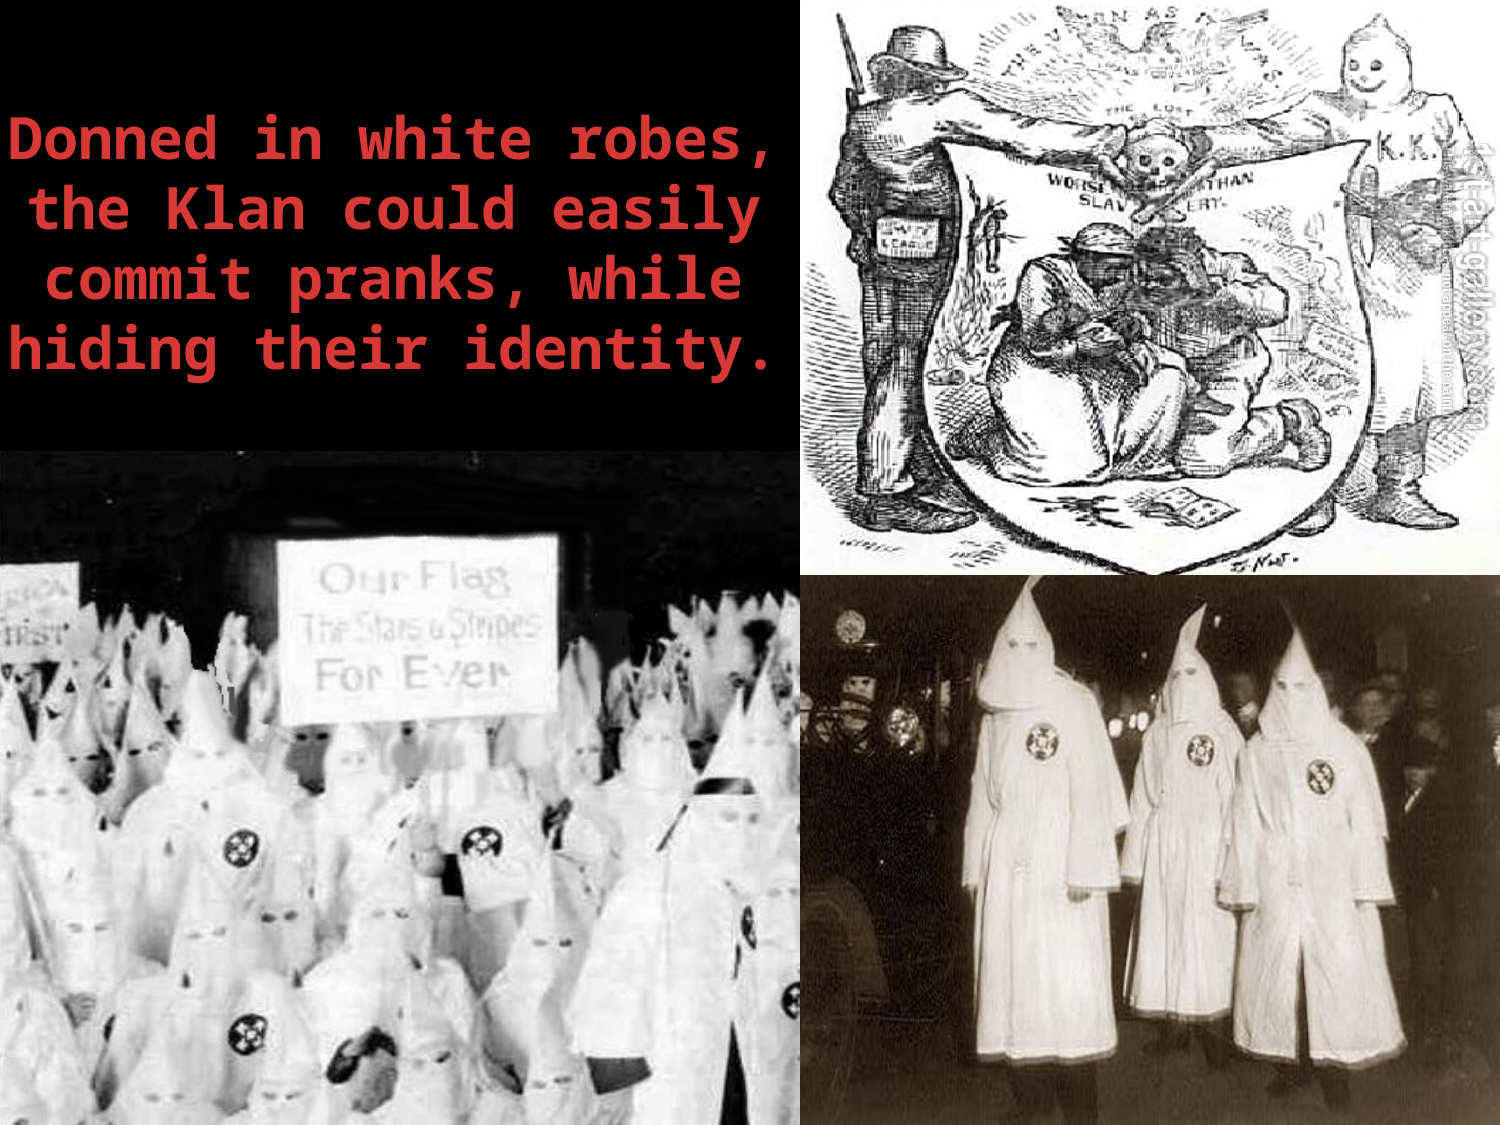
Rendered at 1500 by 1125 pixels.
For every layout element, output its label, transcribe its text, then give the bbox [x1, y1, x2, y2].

title Donned in white robes, the Klan could easily commit pranks, while hiding their identity. [0, 174, 794, 308]
picture [0, 0, 1500, 1125]
